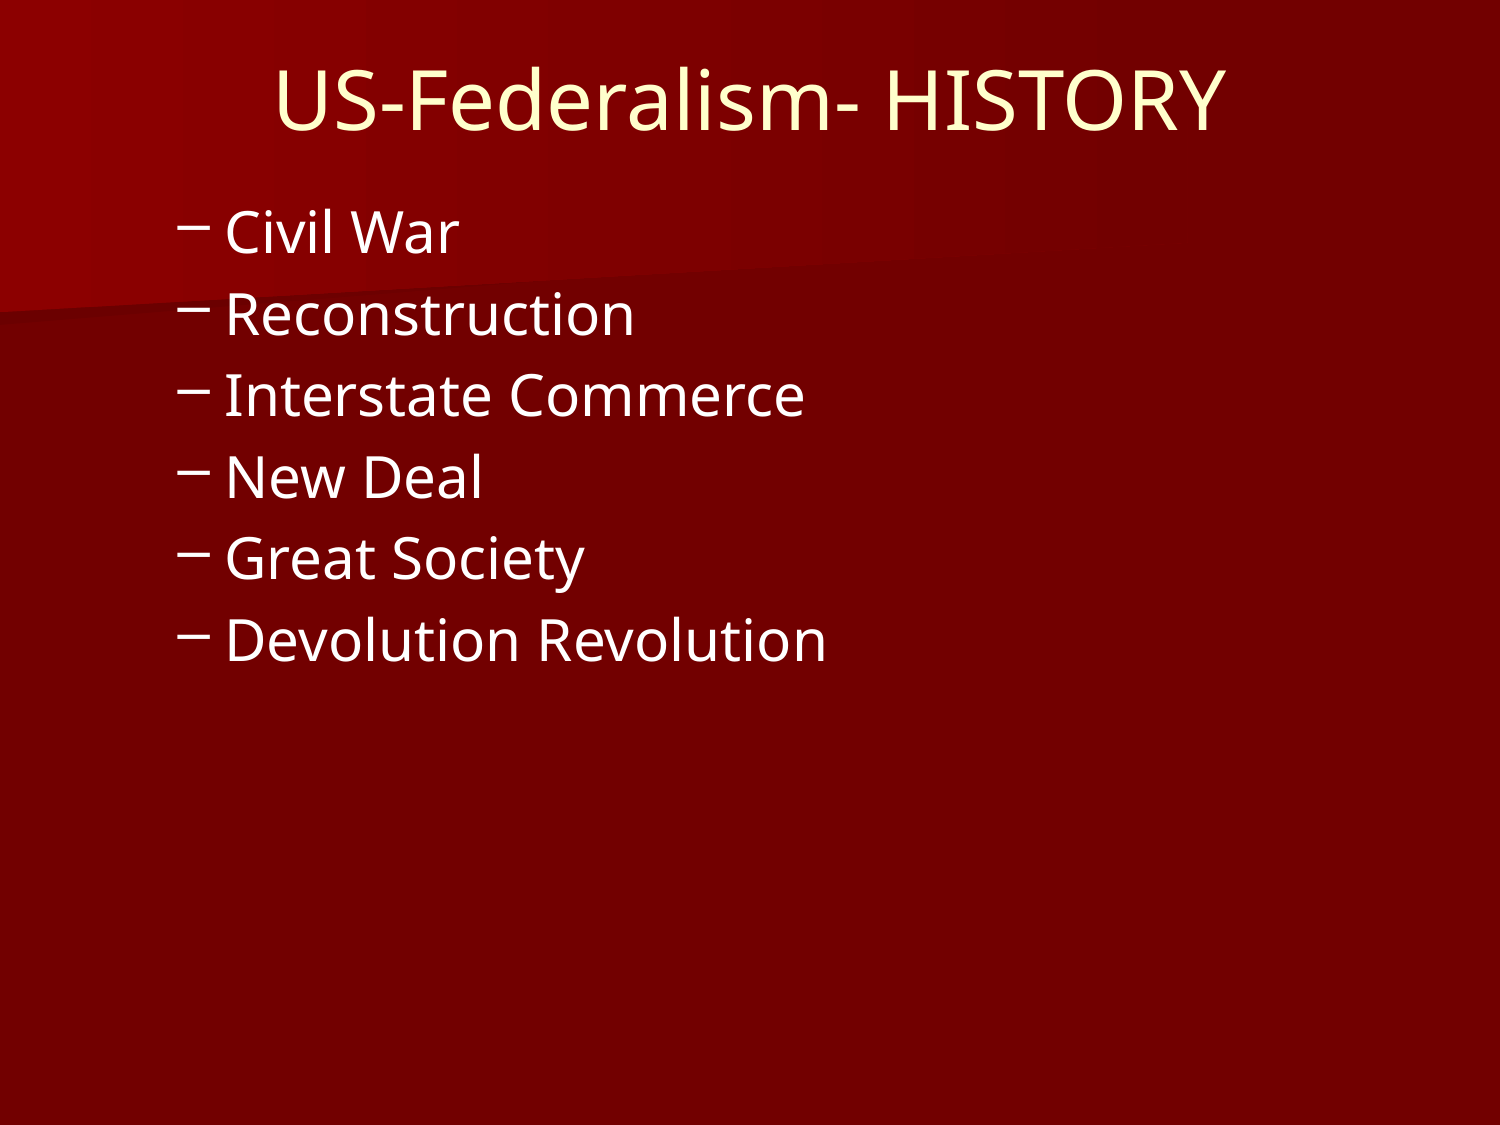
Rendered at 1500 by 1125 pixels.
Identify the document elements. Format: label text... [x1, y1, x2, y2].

title US-Federalism- HISTORY [74, 44, 1426, 151]
list Civil War Reconstruction Interstate Commerce New Deal Great Society Devolution Revolution [87, 187, 1438, 931]
